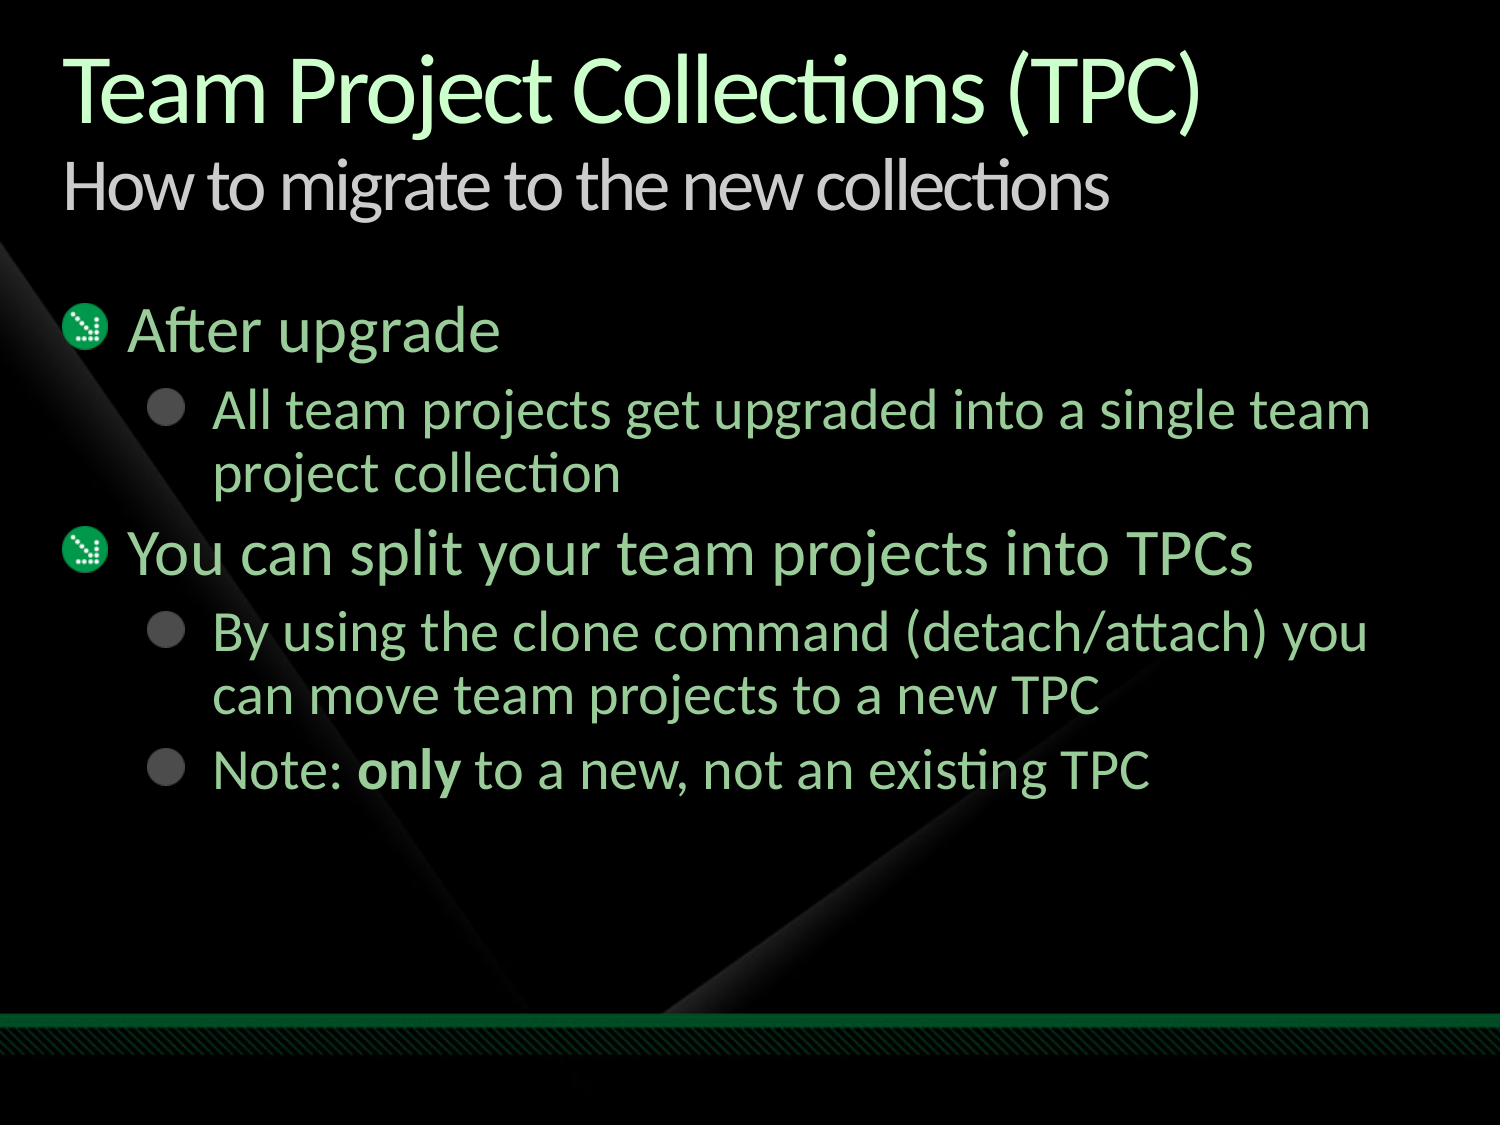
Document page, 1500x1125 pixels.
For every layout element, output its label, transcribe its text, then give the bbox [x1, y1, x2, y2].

title Team Project Collections (TPC) How to migrate to the new collections [62, 37, 1438, 229]
list After upgrade All team projects get upgraded into a single team project collection You can split your team projects into TPCs By using the clone command (detach/attach) you can move team projects to a new TPC Note: only to a new, not an existing TPC [62, 231, 1438, 980]
picture [0, 0, 1500, 1125]
